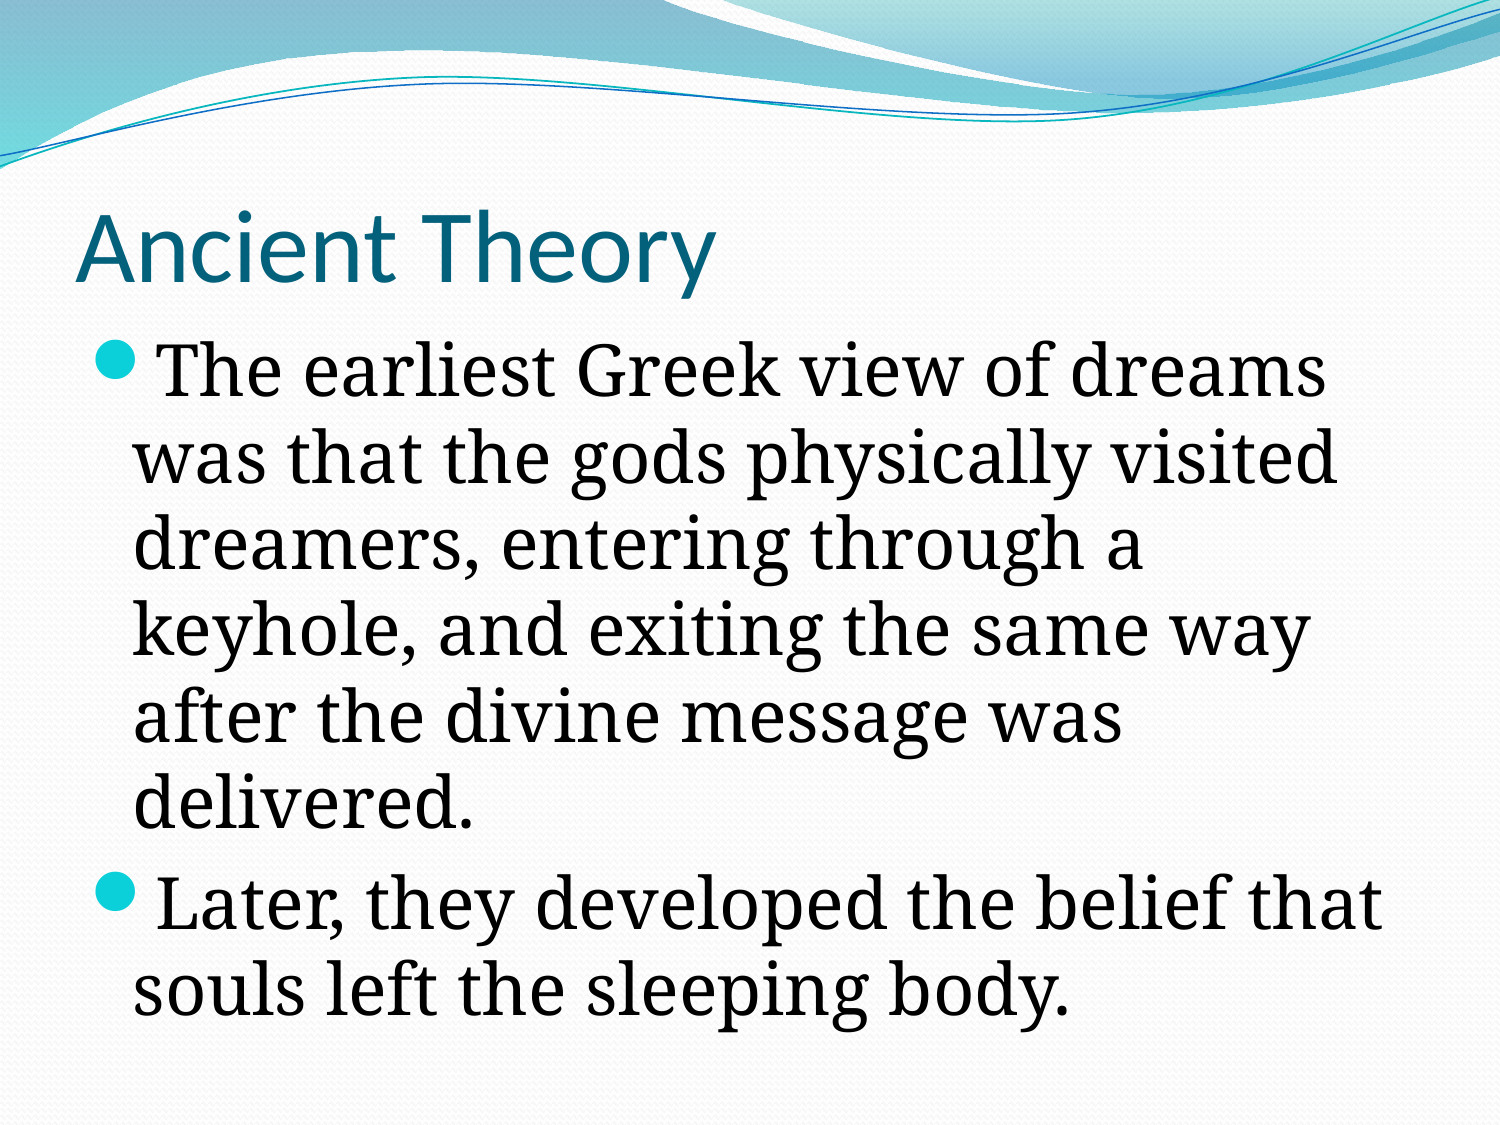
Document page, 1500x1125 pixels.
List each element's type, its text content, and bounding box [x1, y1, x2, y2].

title Ancient Theory [75, 115, 1425, 303]
list The earliest Greek view of dreams was that the gods physically visited dreamers, entering through a keyhole, and exiting the same way after the divine message was delivered. Later, they developed the belief that souls left the sleeping body. [75, 317, 1425, 1038]
